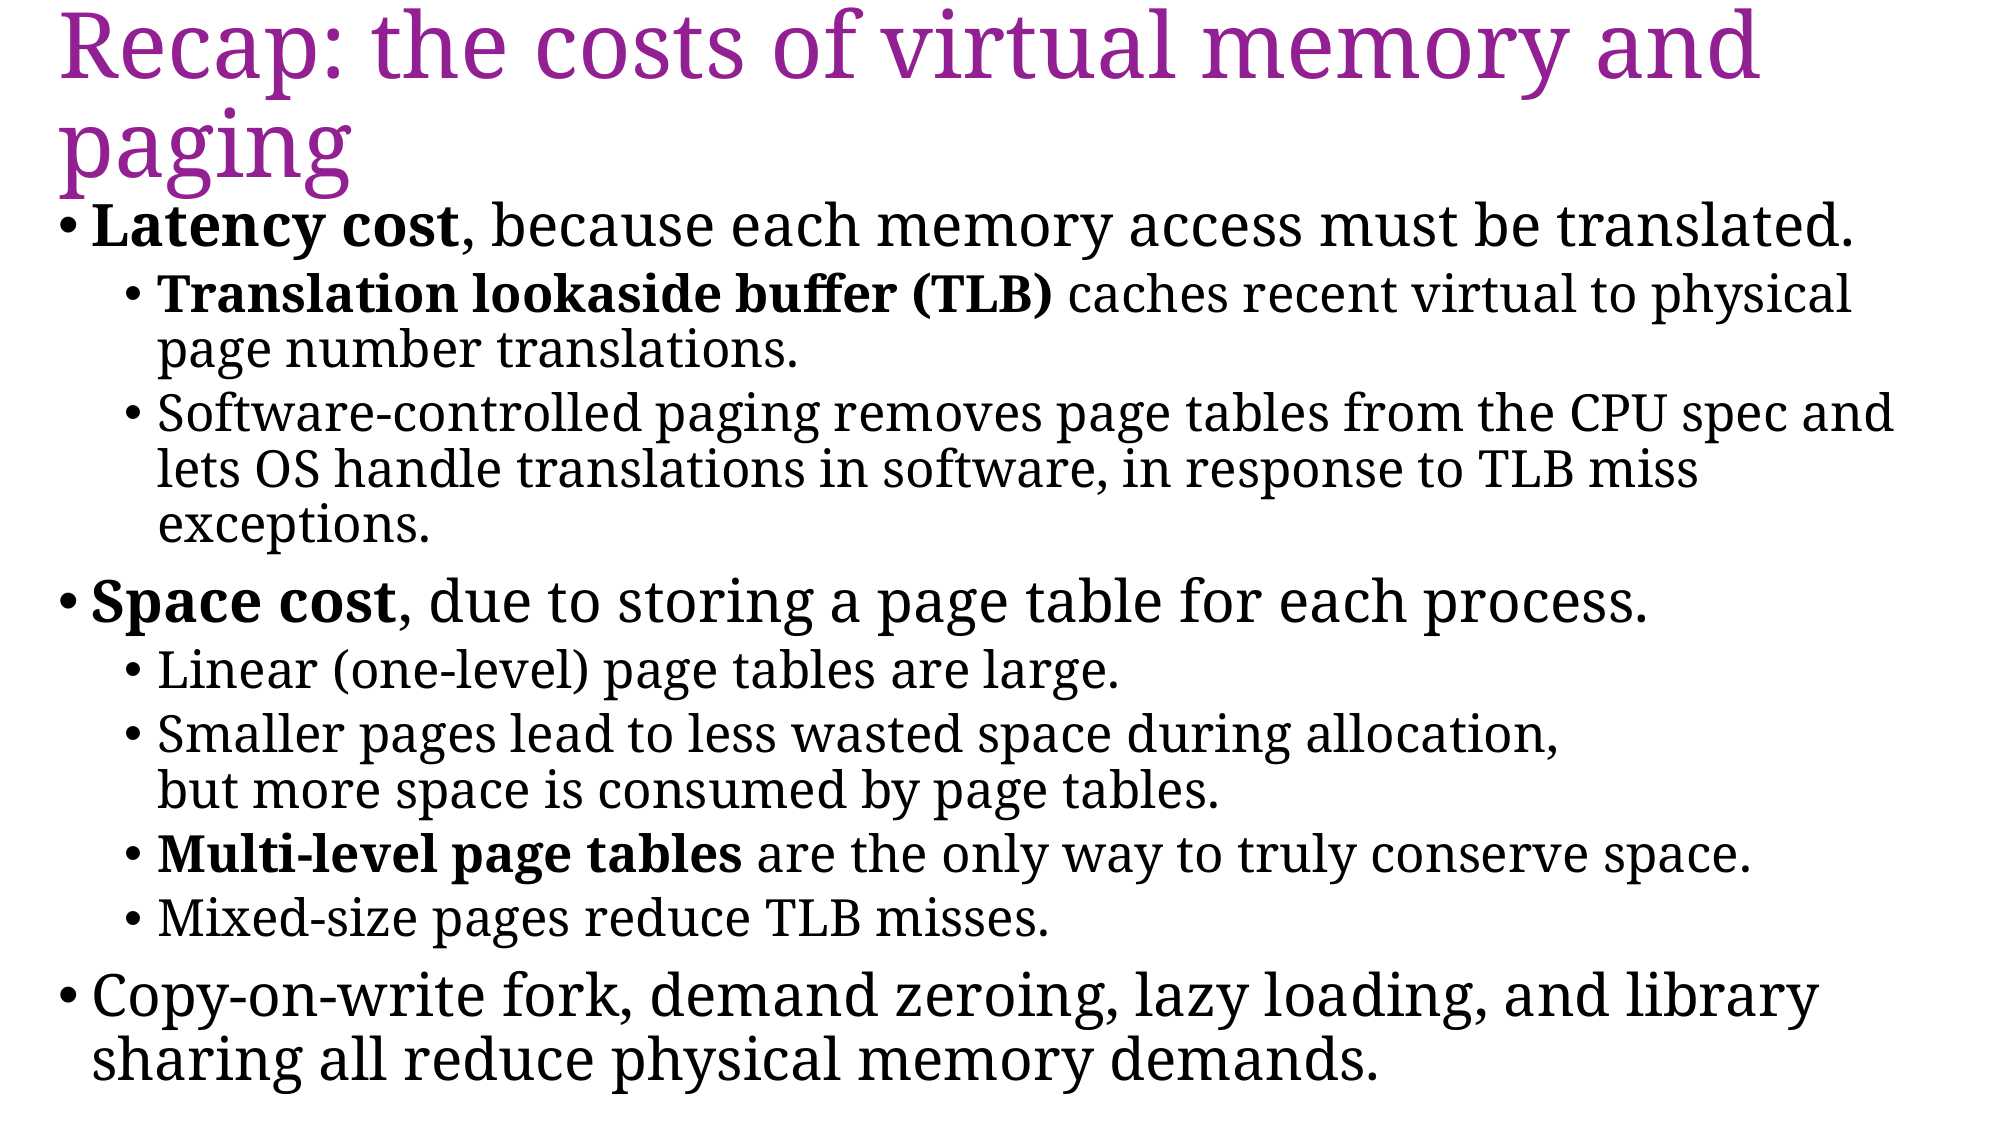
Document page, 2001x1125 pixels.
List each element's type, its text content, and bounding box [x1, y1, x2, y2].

title Recap: the costs of virtual memory and paging [43, 25, 1953, 171]
list Latency cost, because each memory access must be translated. Translation lookaside buffer (TLB) caches recent virtual to physical page number translations. Software-controlled paging removes page tables from the CPU spec and lets OS handle translations in software, in response to TLB miss exceptions. Space cost, due to storing a page table for each process. Linear (one-level) page tables are large. Smaller pages lead to less wasted space during allocation, but more space is consumed by page tables. Multi-level page tables are the only way to truly conserve space. Mixed-size pages reduce TLB misses. Copy-on-write fork, demand zeroing, lazy loading, and library sharing all reduce physical memory demands. [43, 188, 1953, 1106]
